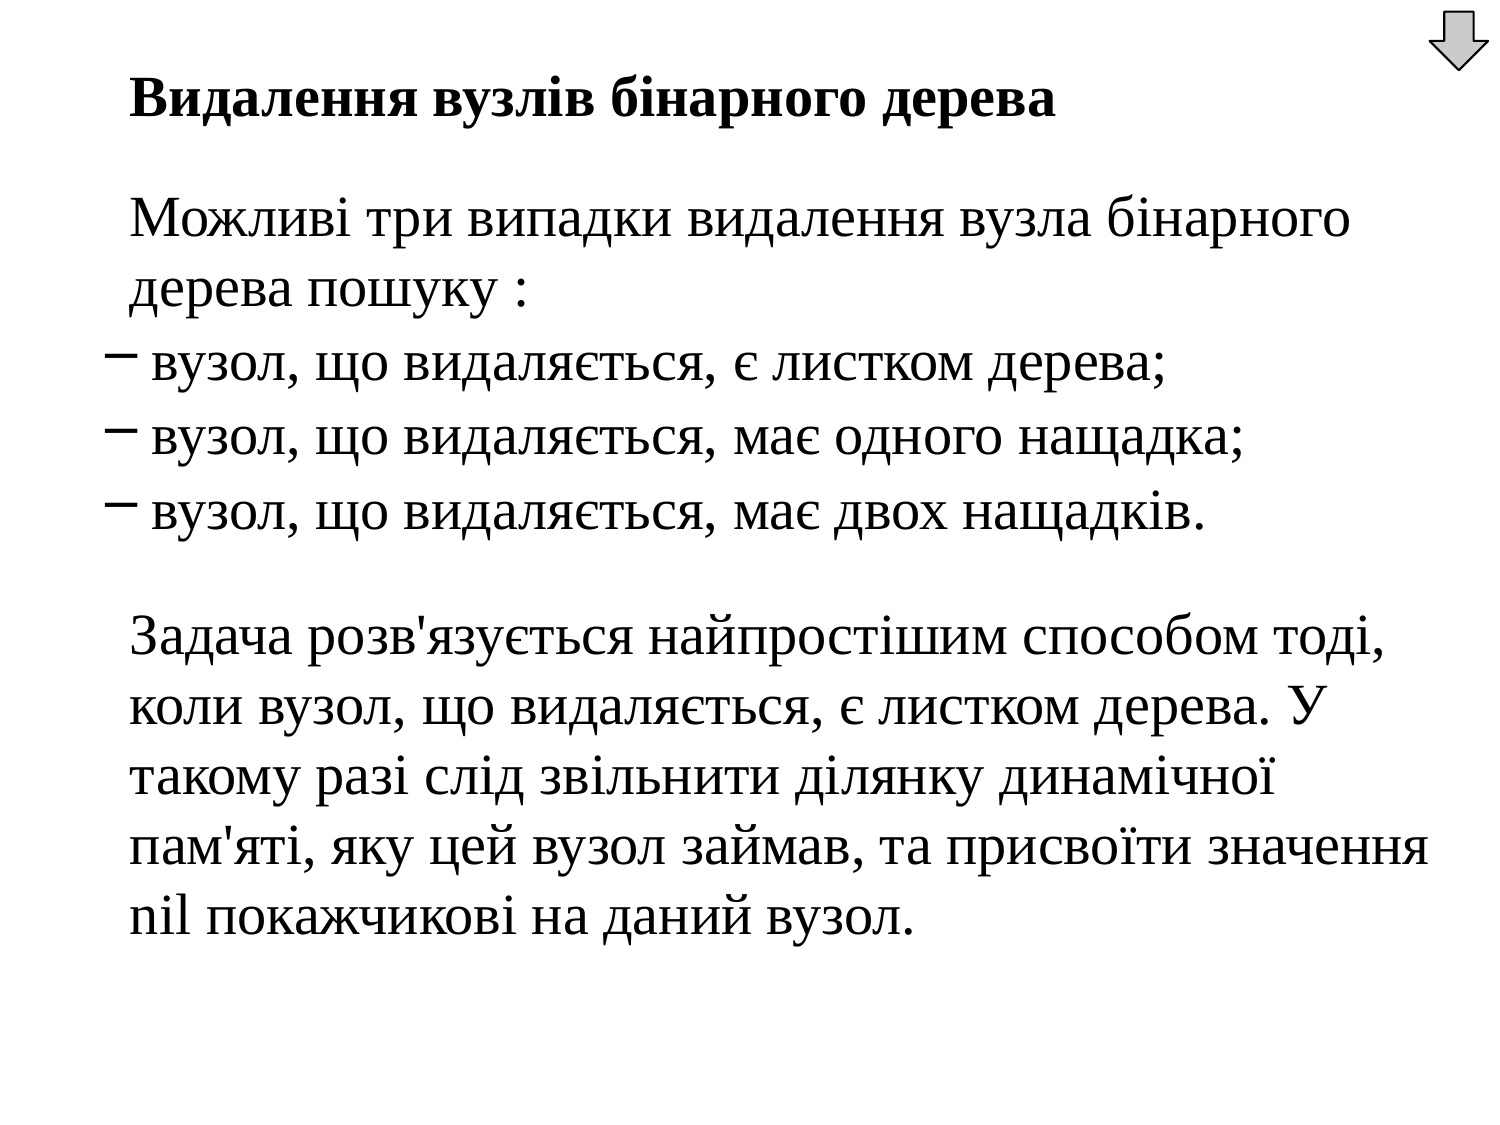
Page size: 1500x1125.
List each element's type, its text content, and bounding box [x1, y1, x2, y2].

list Видалення вузлів бінарного дерева Можливі три випадки видалення вузла бінарного дерева пошуку : вузол, що видаляється, є листком дерева; вузол, що видаляється, має одного нащадка; вузол, що видаляється, має двох нащадків. Задача розв'язується найпростішим способом тоді, коли вузол, що видаляється, є листком дерева. У такому разі слід звільнити ділянку динамічної пам'яті, яку цей вузол займав, та присвоїти значення nil покажчикові на даний вузол. [0, 58, 1500, 1125]
text_box [1429, 11, 1489, 71]
